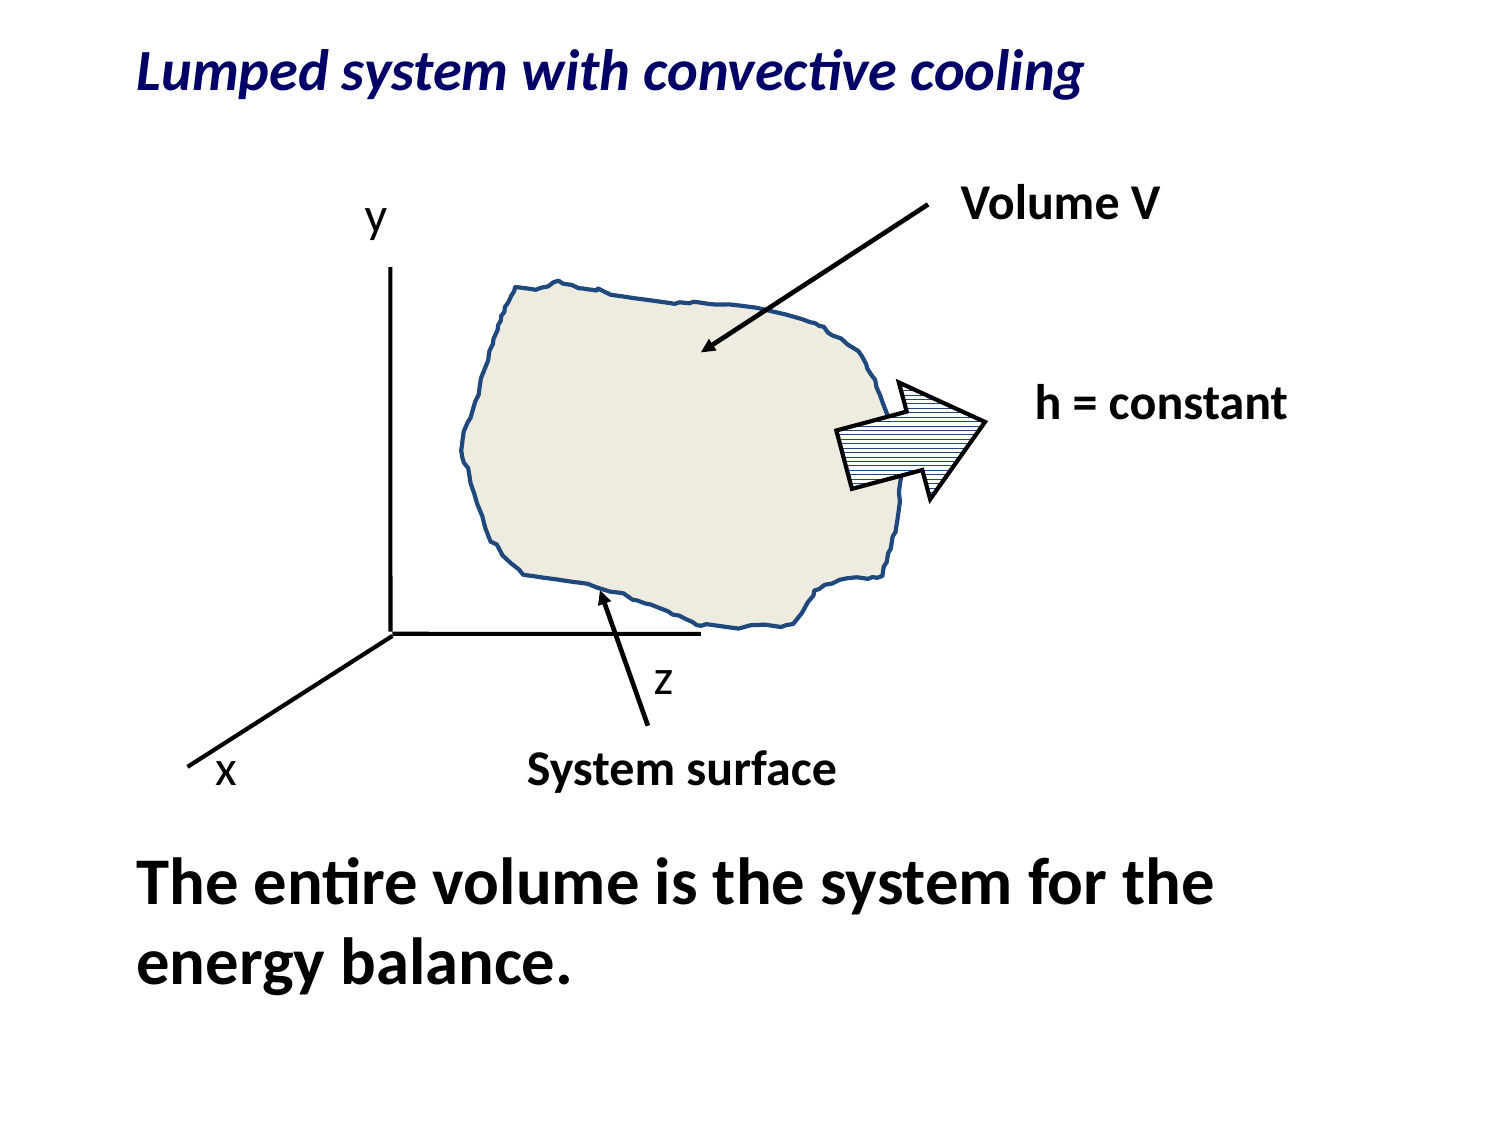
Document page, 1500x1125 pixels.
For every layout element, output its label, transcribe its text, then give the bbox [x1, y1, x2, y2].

text_box Lumped system with convective cooling [121, 24, 1347, 110]
text_box Volume V [945, 162, 1176, 237]
text_box The entire volume is the system for the energy balance. [121, 830, 1396, 1006]
text_box y [349, 174, 403, 250]
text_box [187, 266, 702, 804]
text_box [836, 382, 985, 500]
text_box [706, 310, 902, 629]
text_box System surface [706, 727, 991, 803]
text_box [706, 303, 765, 344]
text_box [706, 204, 929, 352]
text_box h = constant [1019, 362, 1303, 437]
